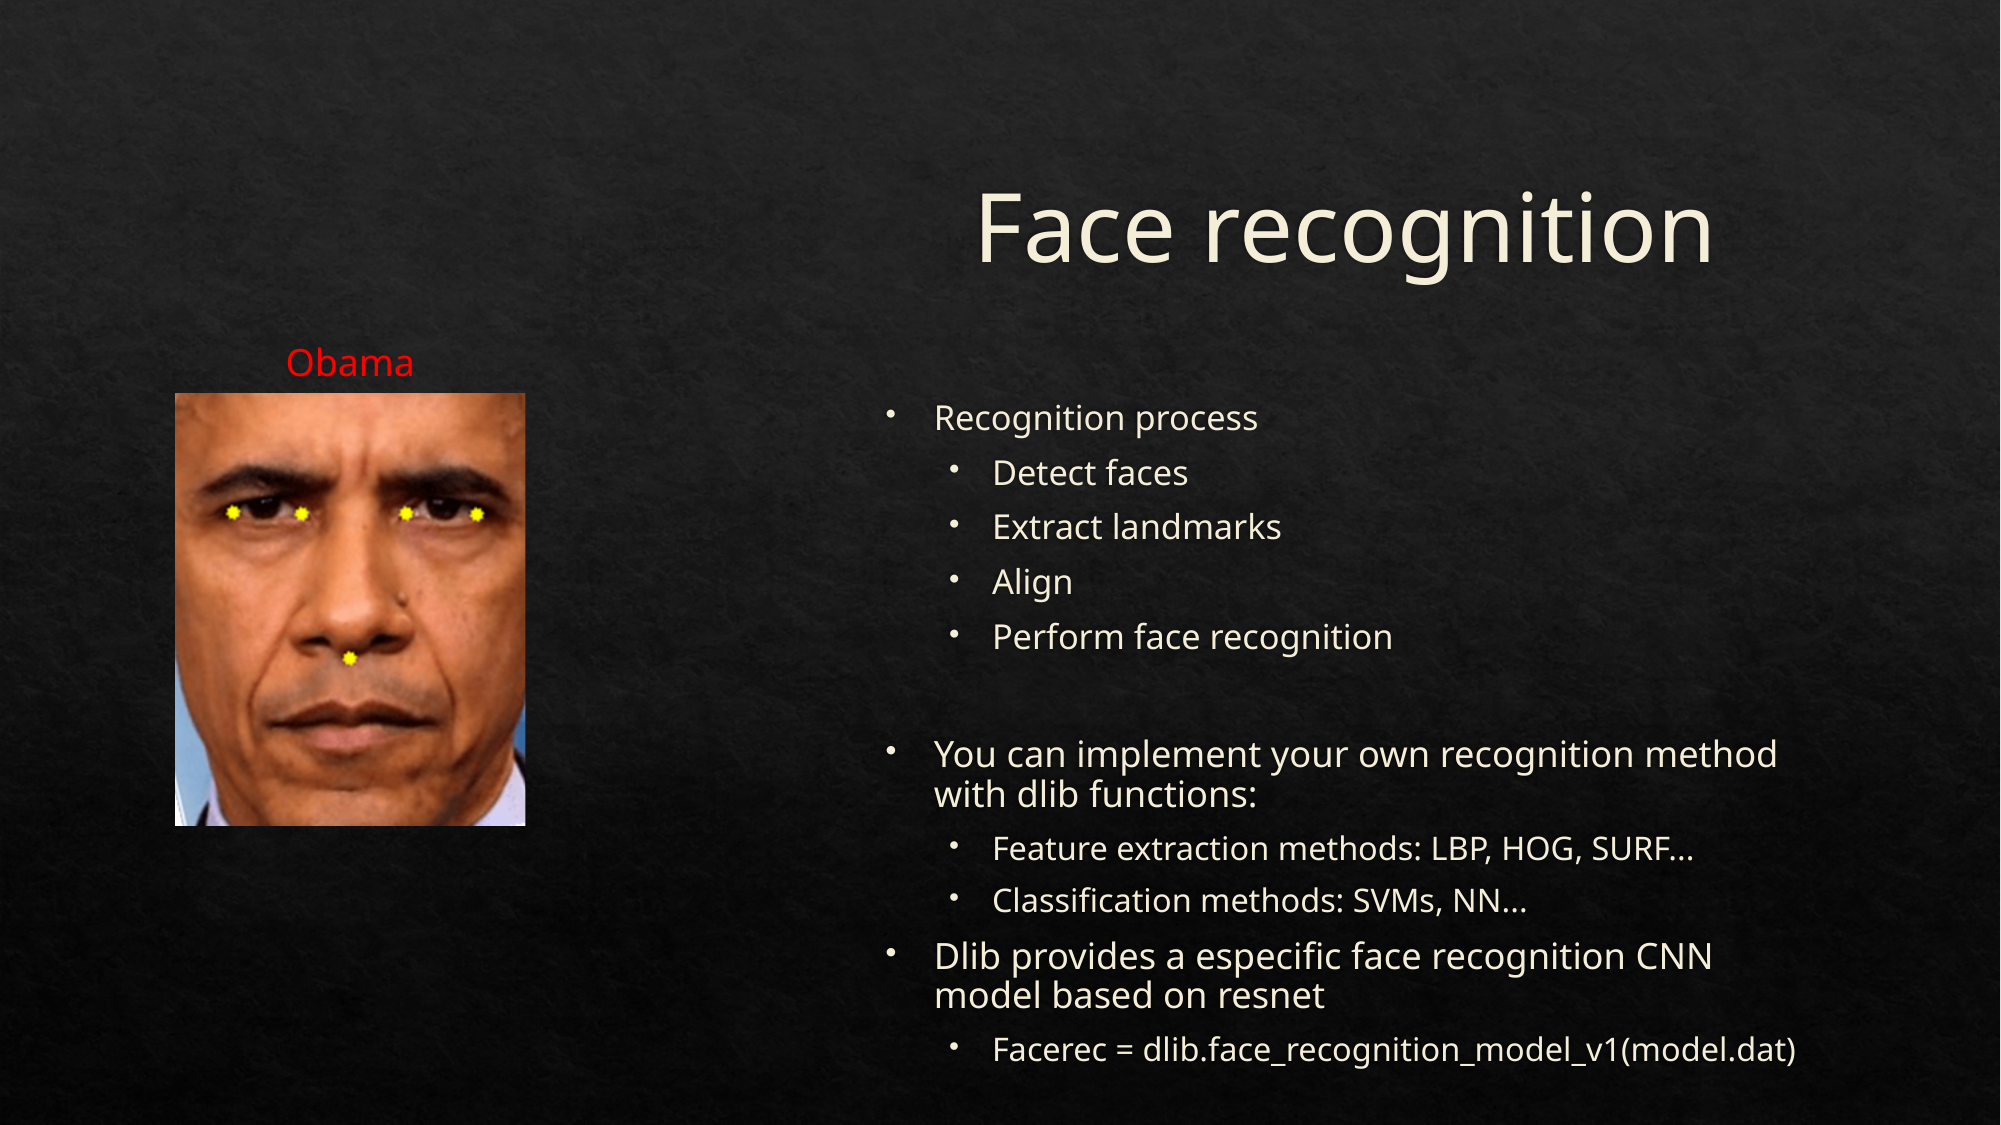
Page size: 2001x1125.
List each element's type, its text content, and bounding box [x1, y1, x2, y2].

list Recognition process Detect faces Extract landmarks Align Perform face recognition You can implement your own recognition method with dlib functions: Feature extraction methods: LBP, HOG, SURF... Classification methods: SVMs, NN... Dlib provides a especific face recognition CNN model based on resnet Facerec = dlib.face_recognition_model_v1(model.dat) [866, 393, 1825, 1085]
picture [174, 392, 526, 827]
text_box Obama [270, 331, 430, 389]
title Face recognition [866, 99, 1825, 363]
